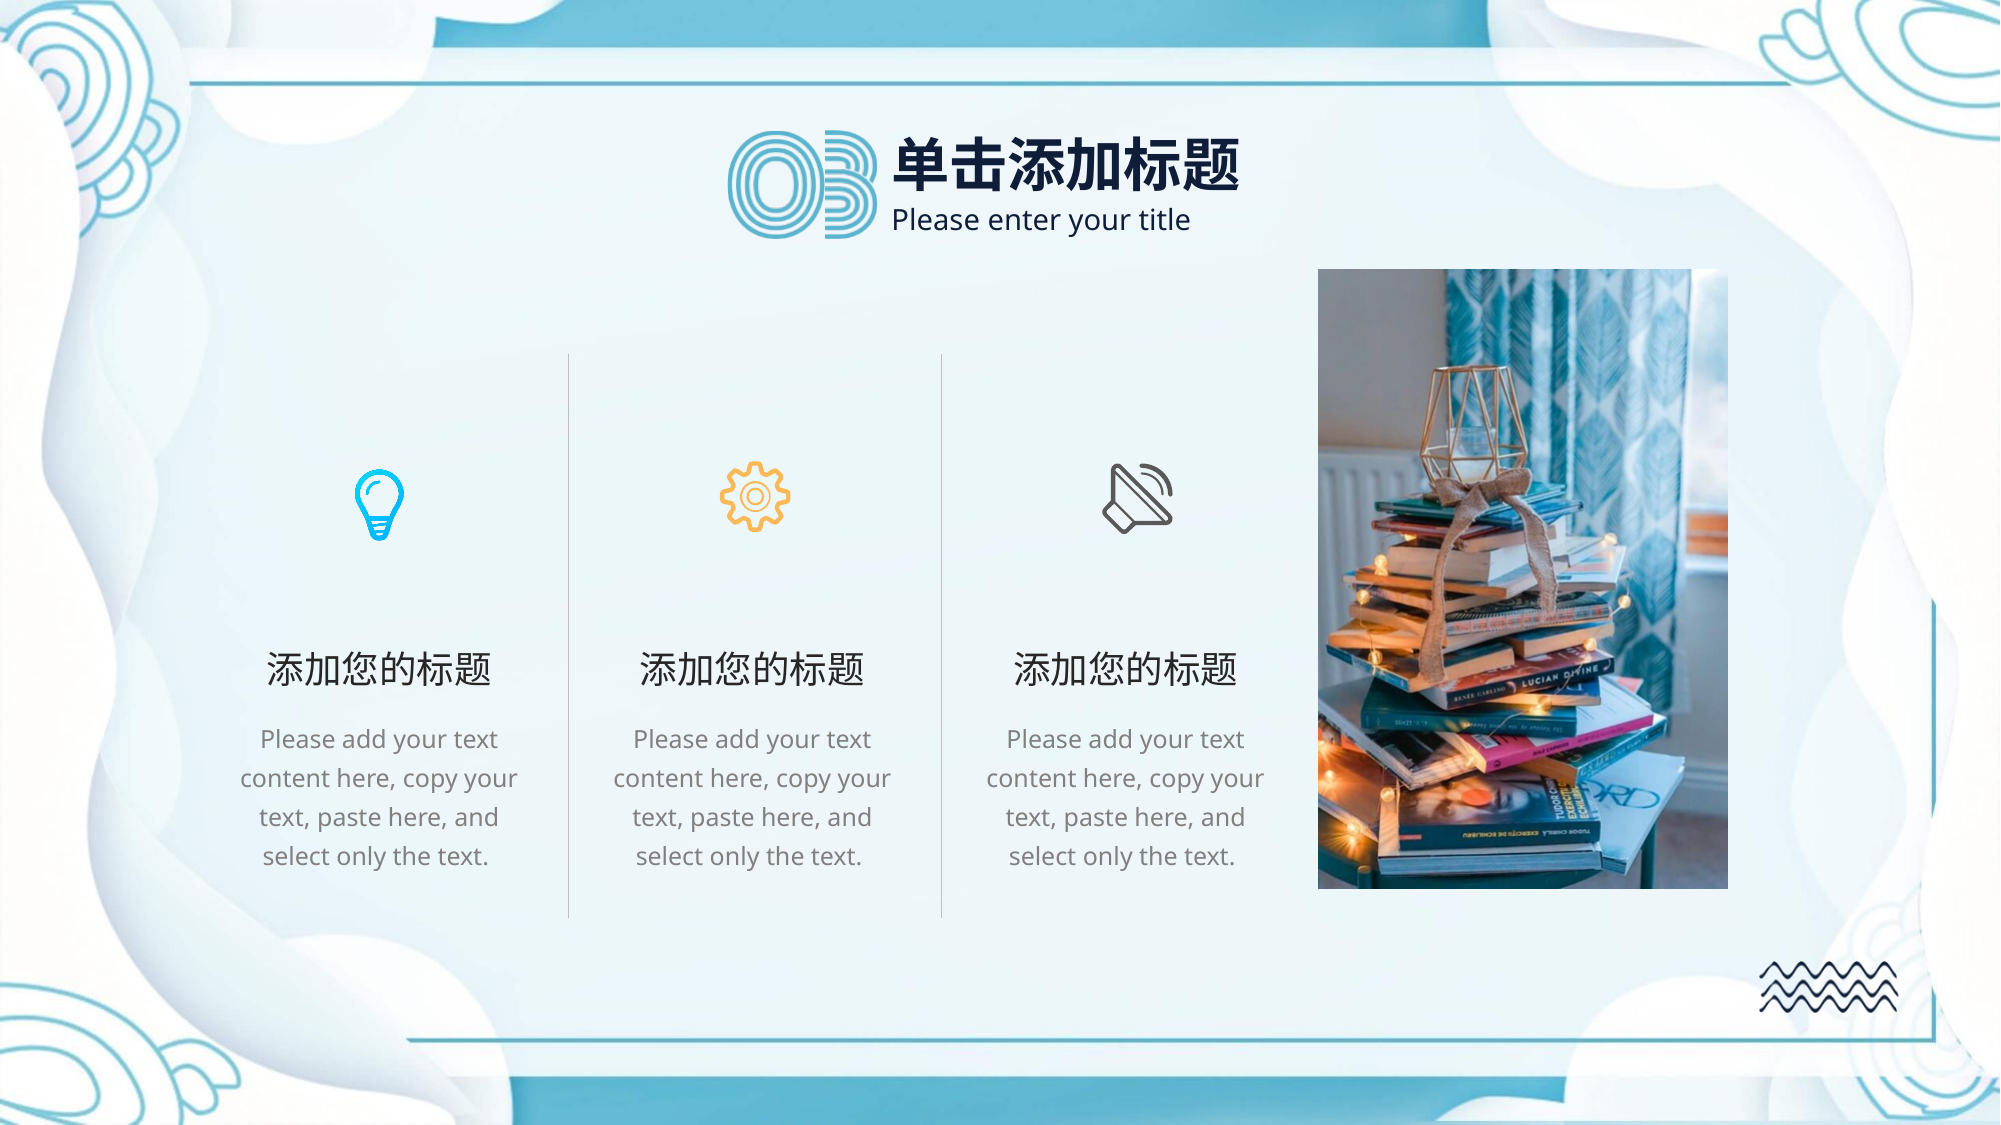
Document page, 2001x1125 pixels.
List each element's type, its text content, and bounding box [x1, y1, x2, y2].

text_box Please add your text content here, copy your text, paste here, and select only the text. [591, 707, 914, 878]
picture [0, 0, 2000, 1125]
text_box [727, 120, 1259, 245]
text_box Please add your text content here, copy your text, paste here, and select only the text. [218, 707, 540, 878]
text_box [1101, 463, 1174, 535]
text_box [355, 469, 404, 541]
text_box 添加您的标题 [251, 624, 507, 698]
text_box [719, 461, 791, 532]
text_box 添加您的标题 [998, 624, 1254, 698]
text_box Please add your text content here, copy your text, paste here, and select only the text. [965, 707, 1287, 878]
text_box 添加您的标题 [625, 624, 880, 698]
